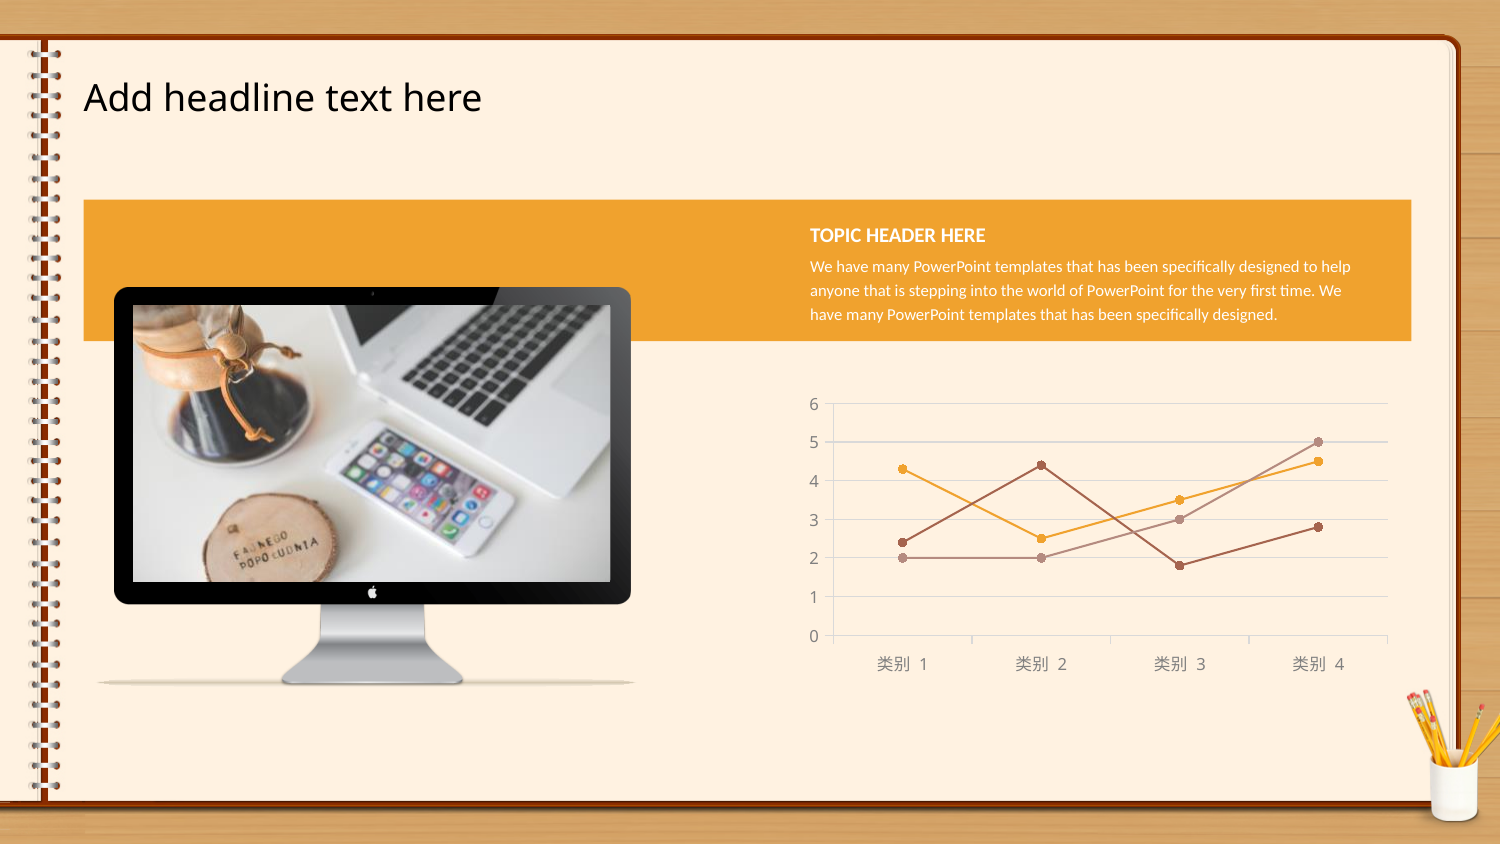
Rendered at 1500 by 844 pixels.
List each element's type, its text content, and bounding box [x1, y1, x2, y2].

picture [0, 0, 1500, 844]
text_box TOPIC HEADER HERE We have many PowerPoint templates that has been specifically designed to help anyone that is stepping into the world of PowerPoint for the very first time. We have many PowerPoint templates that has been specifically designed. [810, 216, 1377, 325]
chart [796, 385, 1400, 682]
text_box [94, 287, 638, 688]
text_box Add headline text here [83, 74, 604, 120]
text_box [81, 198, 1414, 343]
